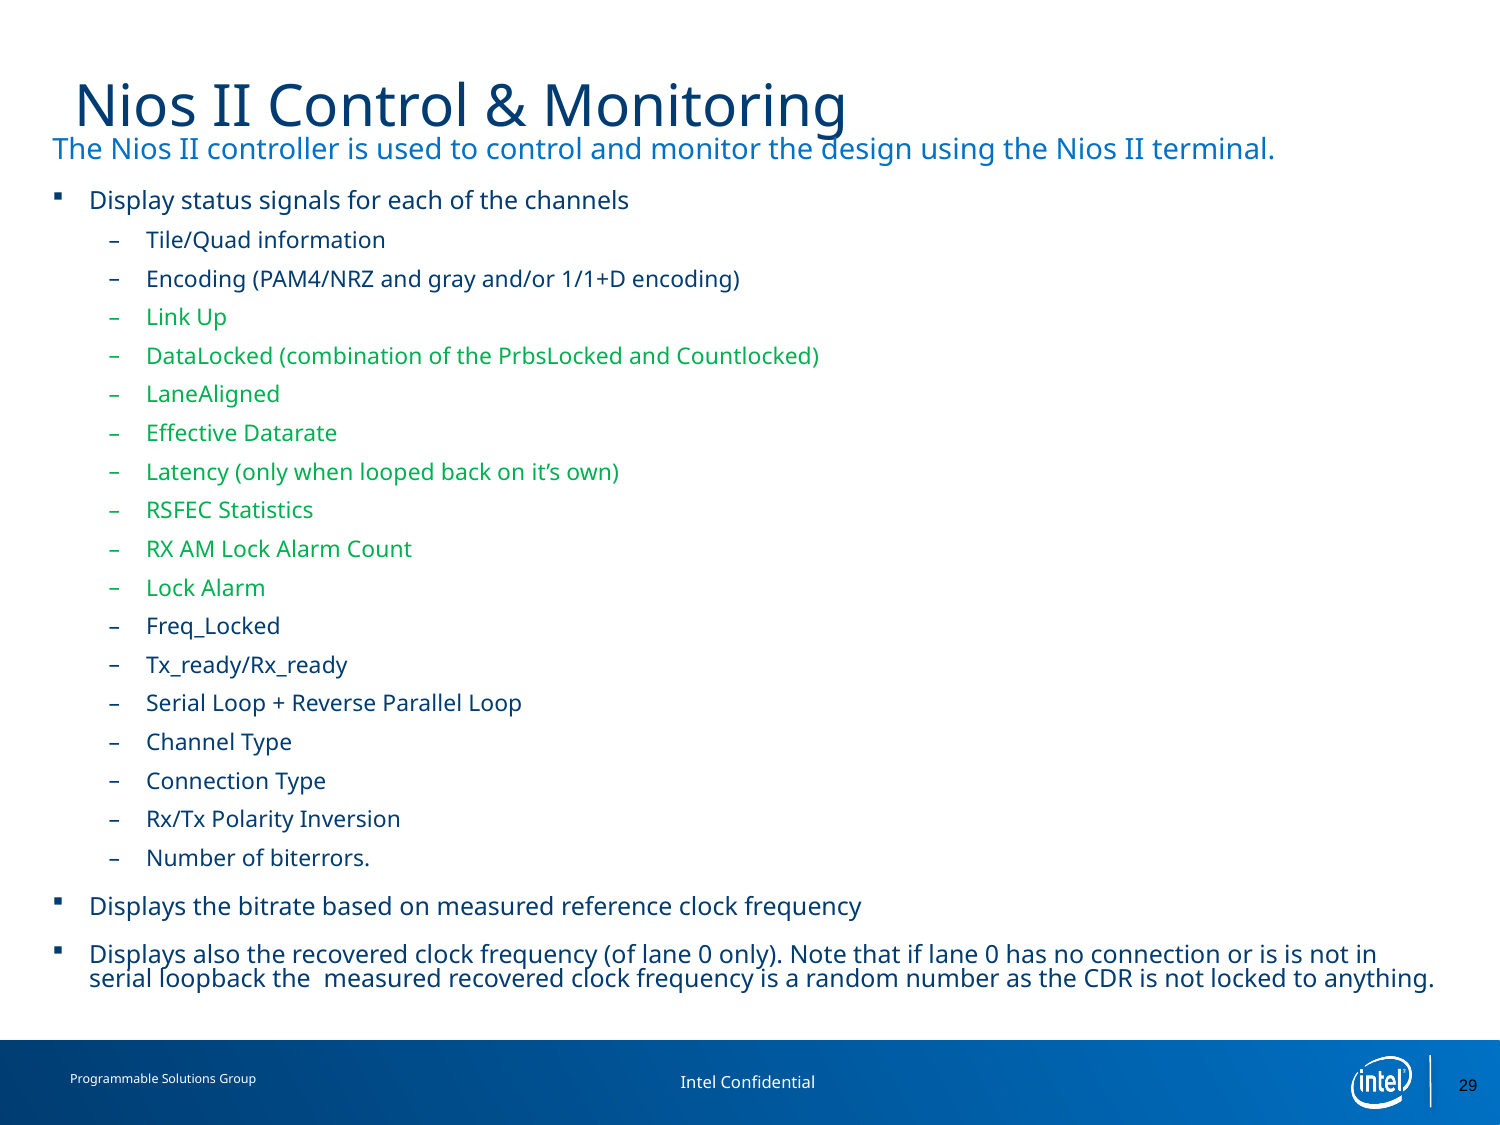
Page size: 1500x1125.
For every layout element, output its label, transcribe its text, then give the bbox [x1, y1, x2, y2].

slide_number 29 [1127, 1055, 1478, 1116]
list The Nios II controller is used to control and monitor the design using the Nios II terminal. Display status signals for each of the channels Tile/Quad information Encoding (PAM4/NRZ and gray and/or 1/1+D encoding) Link Up DataLocked (combination of the PrbsLocked and Countlocked) LaneAligned Effective Datarate Latency (only when looped back on it’s own) RSFEC Statistics RX AM Lock Alarm Count Lock Alarm Freq_Locked Tx_ready/Rx_ready Serial Loop + Reverse Parallel Loop Channel Type Connection Type Rx/Tx Polarity Inversion Number of biterrors. Displays the bitrate based on measured reference clock frequency Displays also the recovered clock frequency (of lane 0 only). Note that if lane 0 has no connection or is is not in serial loopback the measured recovered clock frequency is a random number as the CDR is not locked to anything. [52, 137, 1448, 963]
title Nios II Control & Monitoring [74, 67, 1425, 137]
